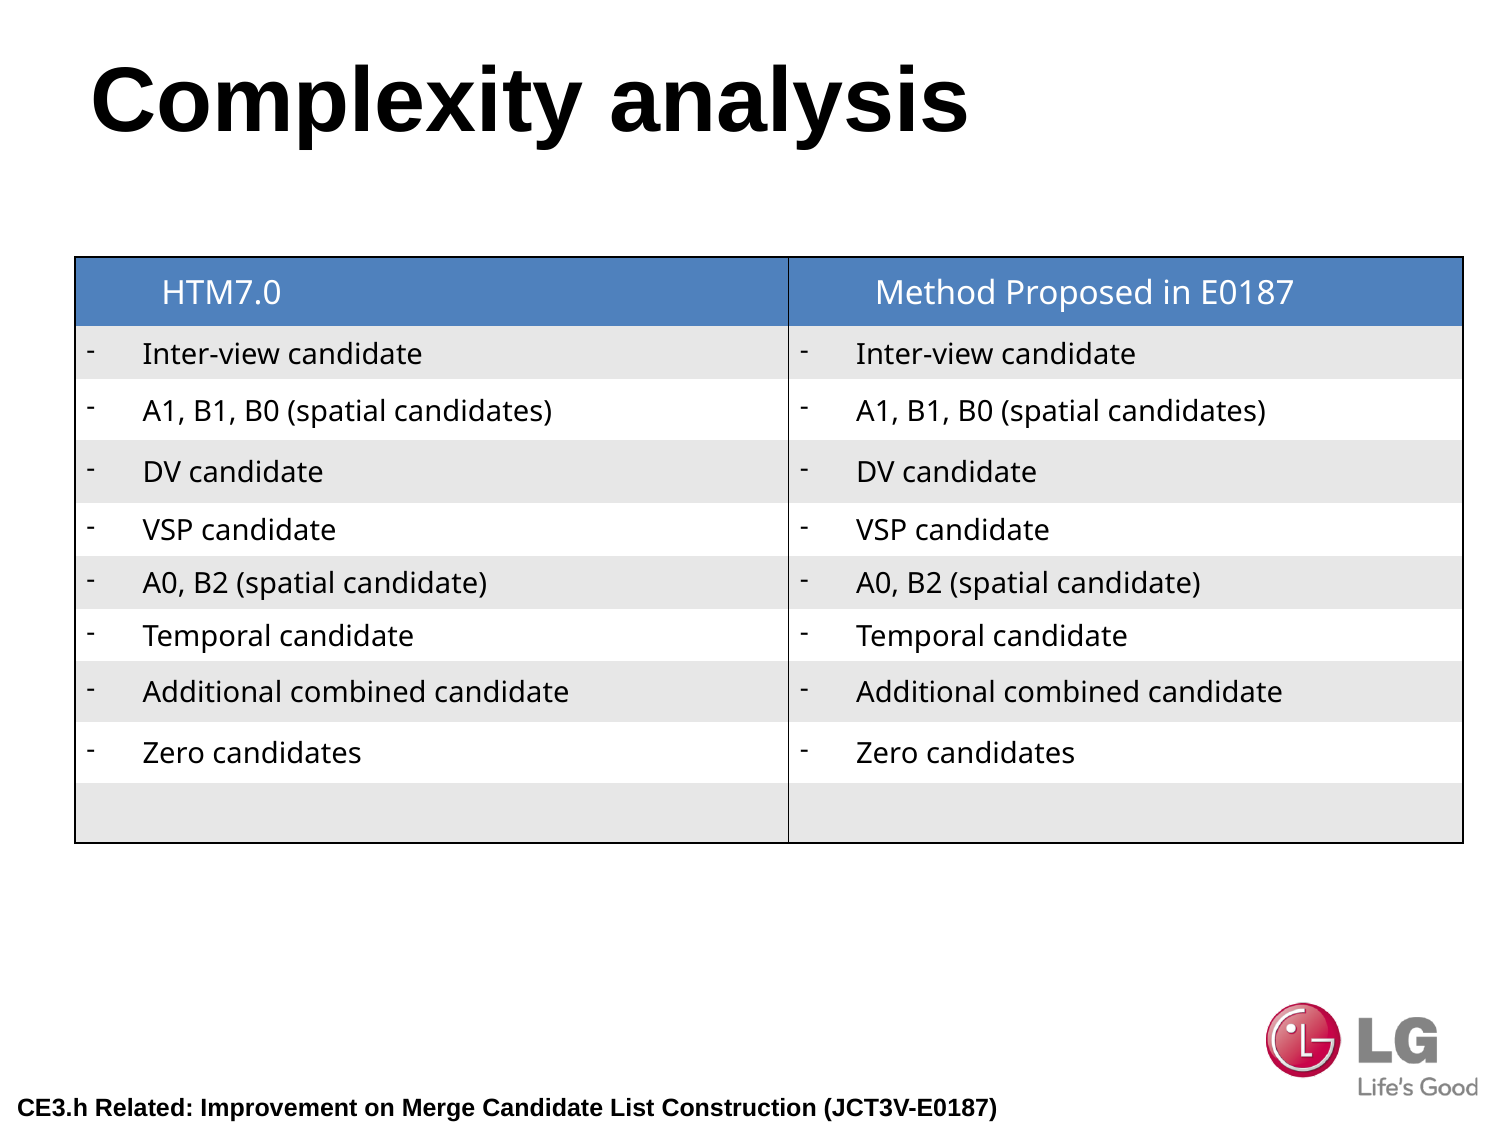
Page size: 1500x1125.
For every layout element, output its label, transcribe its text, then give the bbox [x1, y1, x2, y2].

table_cell Inter-view candidate [789, 326, 1462, 379]
table_header Method Proposed in E0187 [789, 258, 1462, 326]
table_cell A1, B1, B0 (spatial candidates) [76, 379, 788, 440]
table_cell Zero candidates [76, 722, 788, 783]
table_cell Additional combined candidate [76, 661, 788, 722]
table_cell Inter-view candidate [76, 326, 788, 379]
table_header HTM7.0 [76, 258, 788, 326]
table_cell Zero candidates [789, 722, 1462, 783]
table_cell VSP candidate [789, 503, 1462, 556]
table_cell DV candidate [76, 440, 788, 503]
table_cell A0, B2 (spatial candidate) [789, 556, 1462, 609]
table_cell A1, B1, B0 (spatial candidates) [789, 379, 1462, 440]
table_cell VSP candidate [76, 503, 788, 556]
picture [1265, 996, 1478, 1102]
table_cell [76, 783, 788, 842]
table_cell DV candidate [789, 440, 1462, 503]
table_cell Additional combined candidate [789, 661, 1462, 722]
table_cell Temporal candidate [789, 609, 1462, 661]
table_cell [789, 783, 1462, 842]
table_cell A0, B2 (spatial candidate) [76, 556, 788, 609]
title Complexity analysis [75, 0, 1425, 189]
table_cell Temporal candidate [76, 609, 788, 661]
